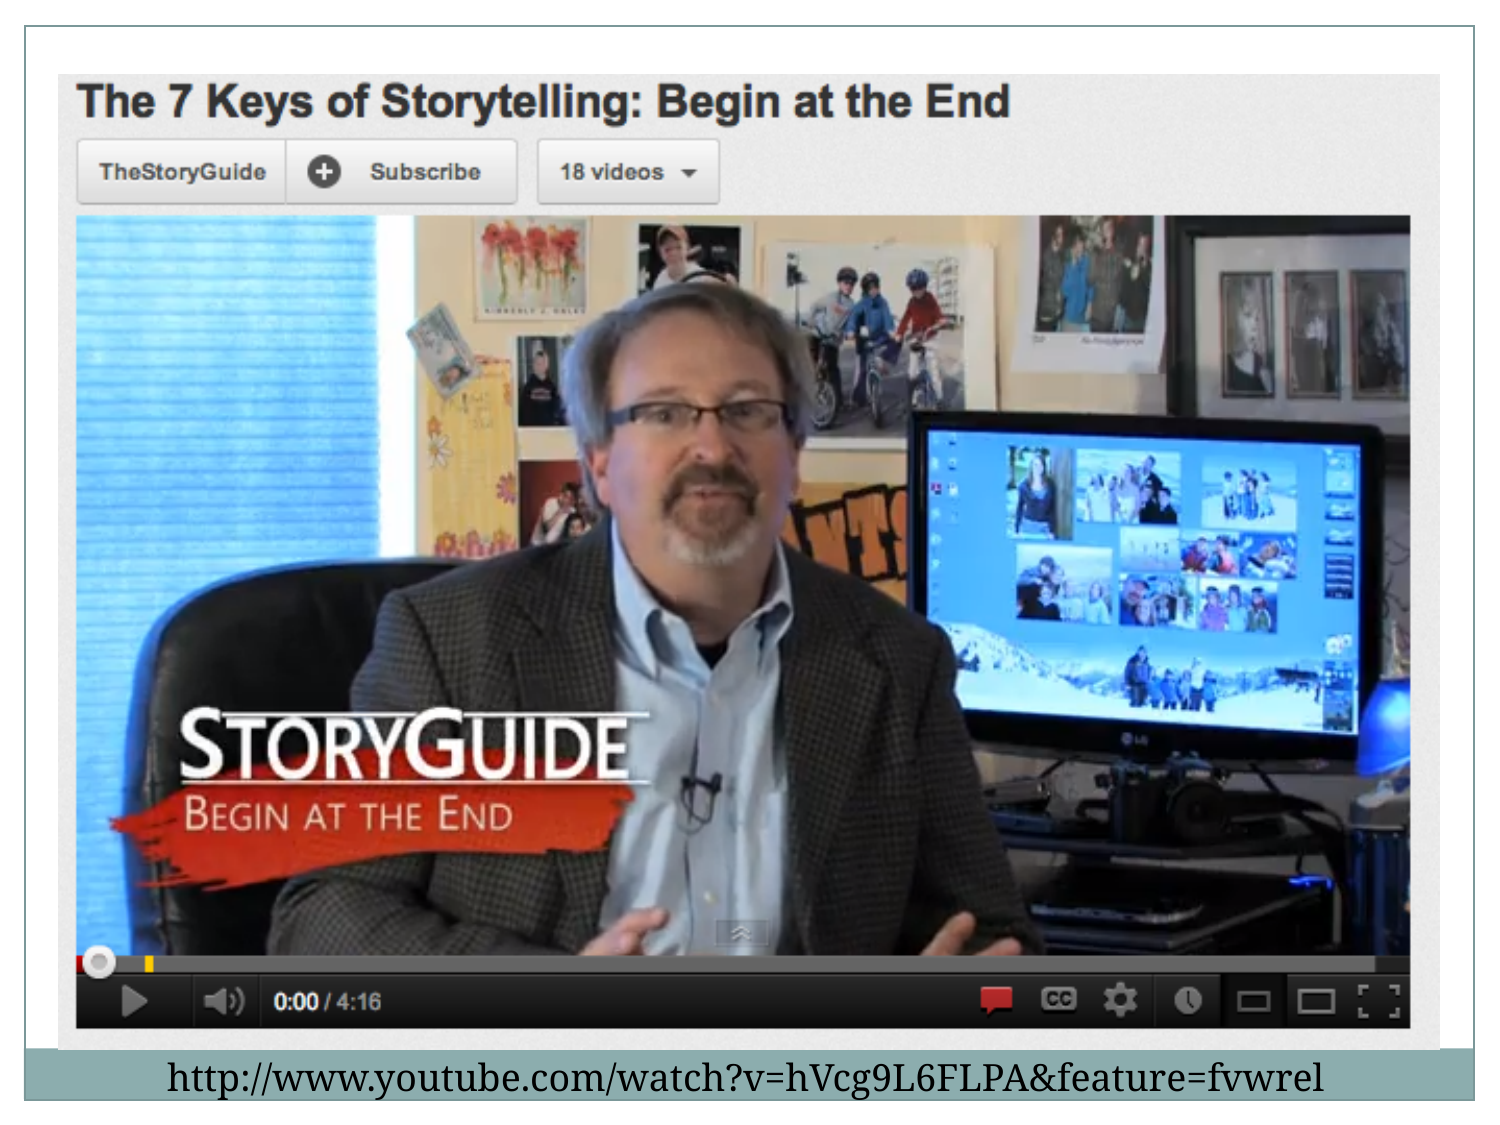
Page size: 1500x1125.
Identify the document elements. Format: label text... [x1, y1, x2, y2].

picture [58, 74, 1440, 1051]
text_box http://www.youtube.com/watch?v=hVcg9L6FLPA&feature=fvwrel [152, 1061, 1341, 1107]
